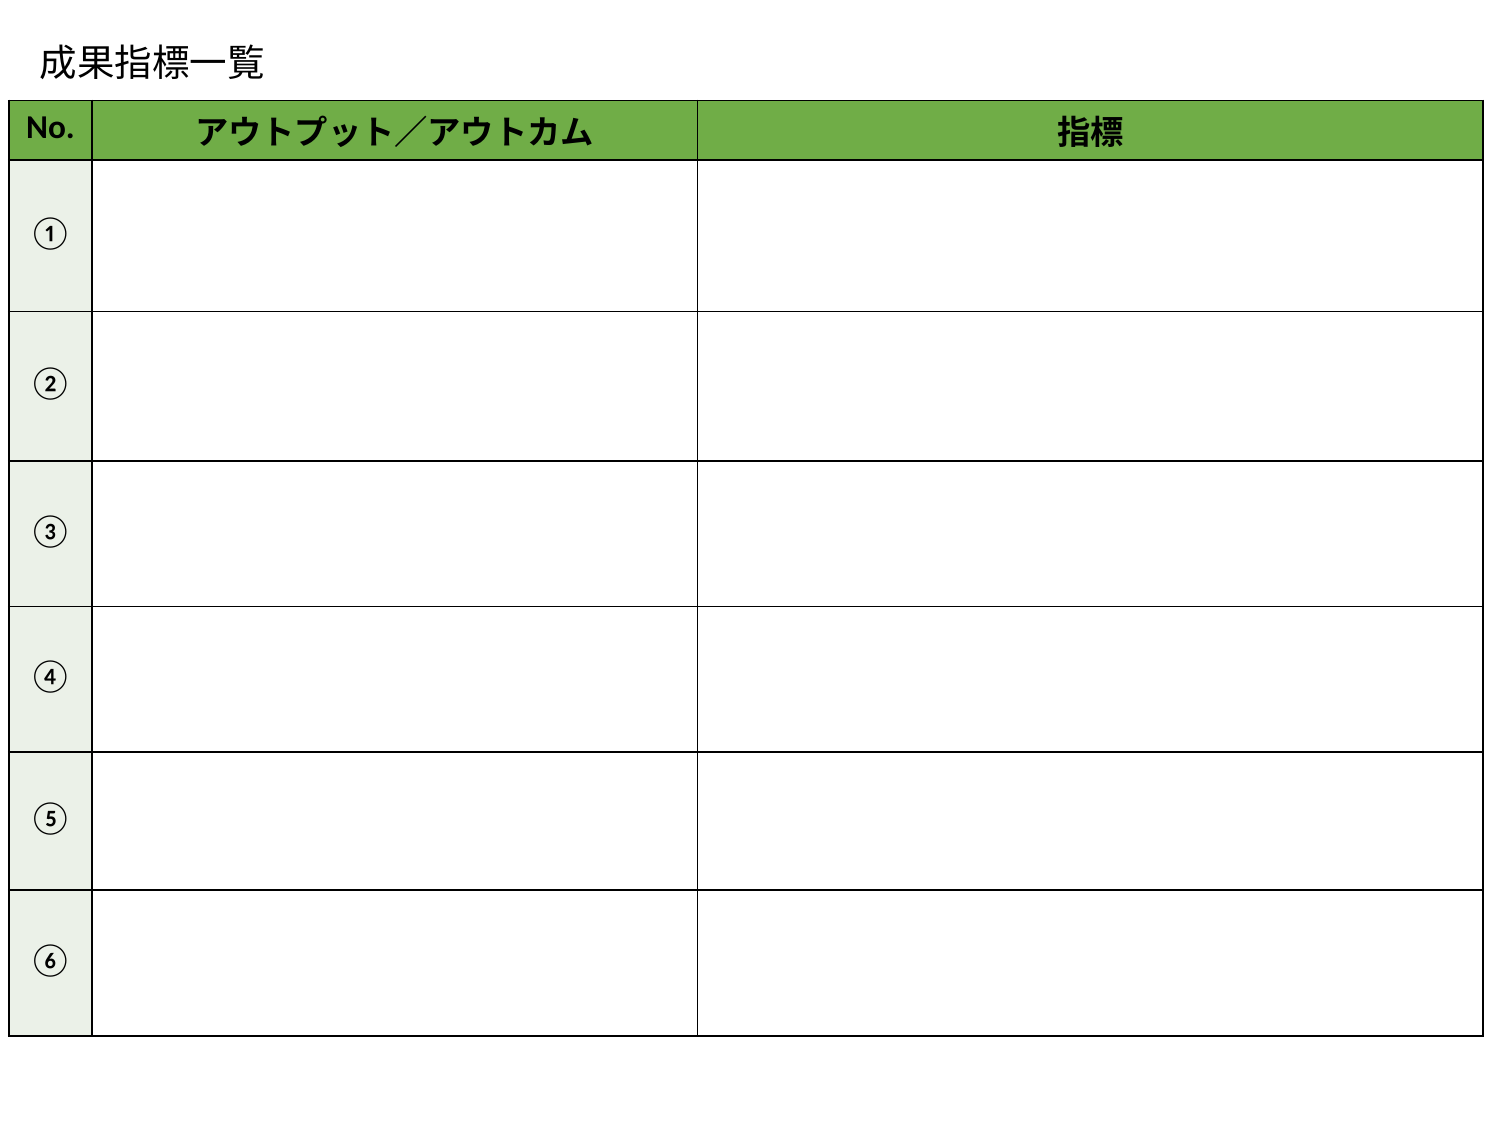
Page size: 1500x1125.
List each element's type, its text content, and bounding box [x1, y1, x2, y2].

table_cell [93, 462, 697, 606]
table_cell [93, 607, 697, 751]
table_cell ⑥ [10, 891, 91, 1035]
table_cell ⑤ [10, 753, 91, 889]
table_cell [93, 891, 697, 1035]
table_cell [698, 161, 1482, 311]
table_cell [93, 753, 697, 889]
table_cell [698, 753, 1482, 889]
table_cell [93, 161, 697, 311]
table_cell ① [10, 161, 91, 311]
text_box 成果指標一覧 [24, 26, 679, 96]
table_cell [93, 312, 697, 460]
table_cell [698, 607, 1482, 751]
table_cell ③ [10, 462, 91, 606]
table_cell [698, 891, 1482, 1035]
table_cell [698, 462, 1482, 606]
table_header No. [10, 101, 91, 159]
table_cell ④ [10, 607, 91, 751]
table_cell [698, 312, 1482, 460]
table_header アウトプット／アウトカム [93, 101, 697, 159]
table_cell ② [10, 312, 91, 460]
table_header 指標 [698, 101, 1482, 159]
